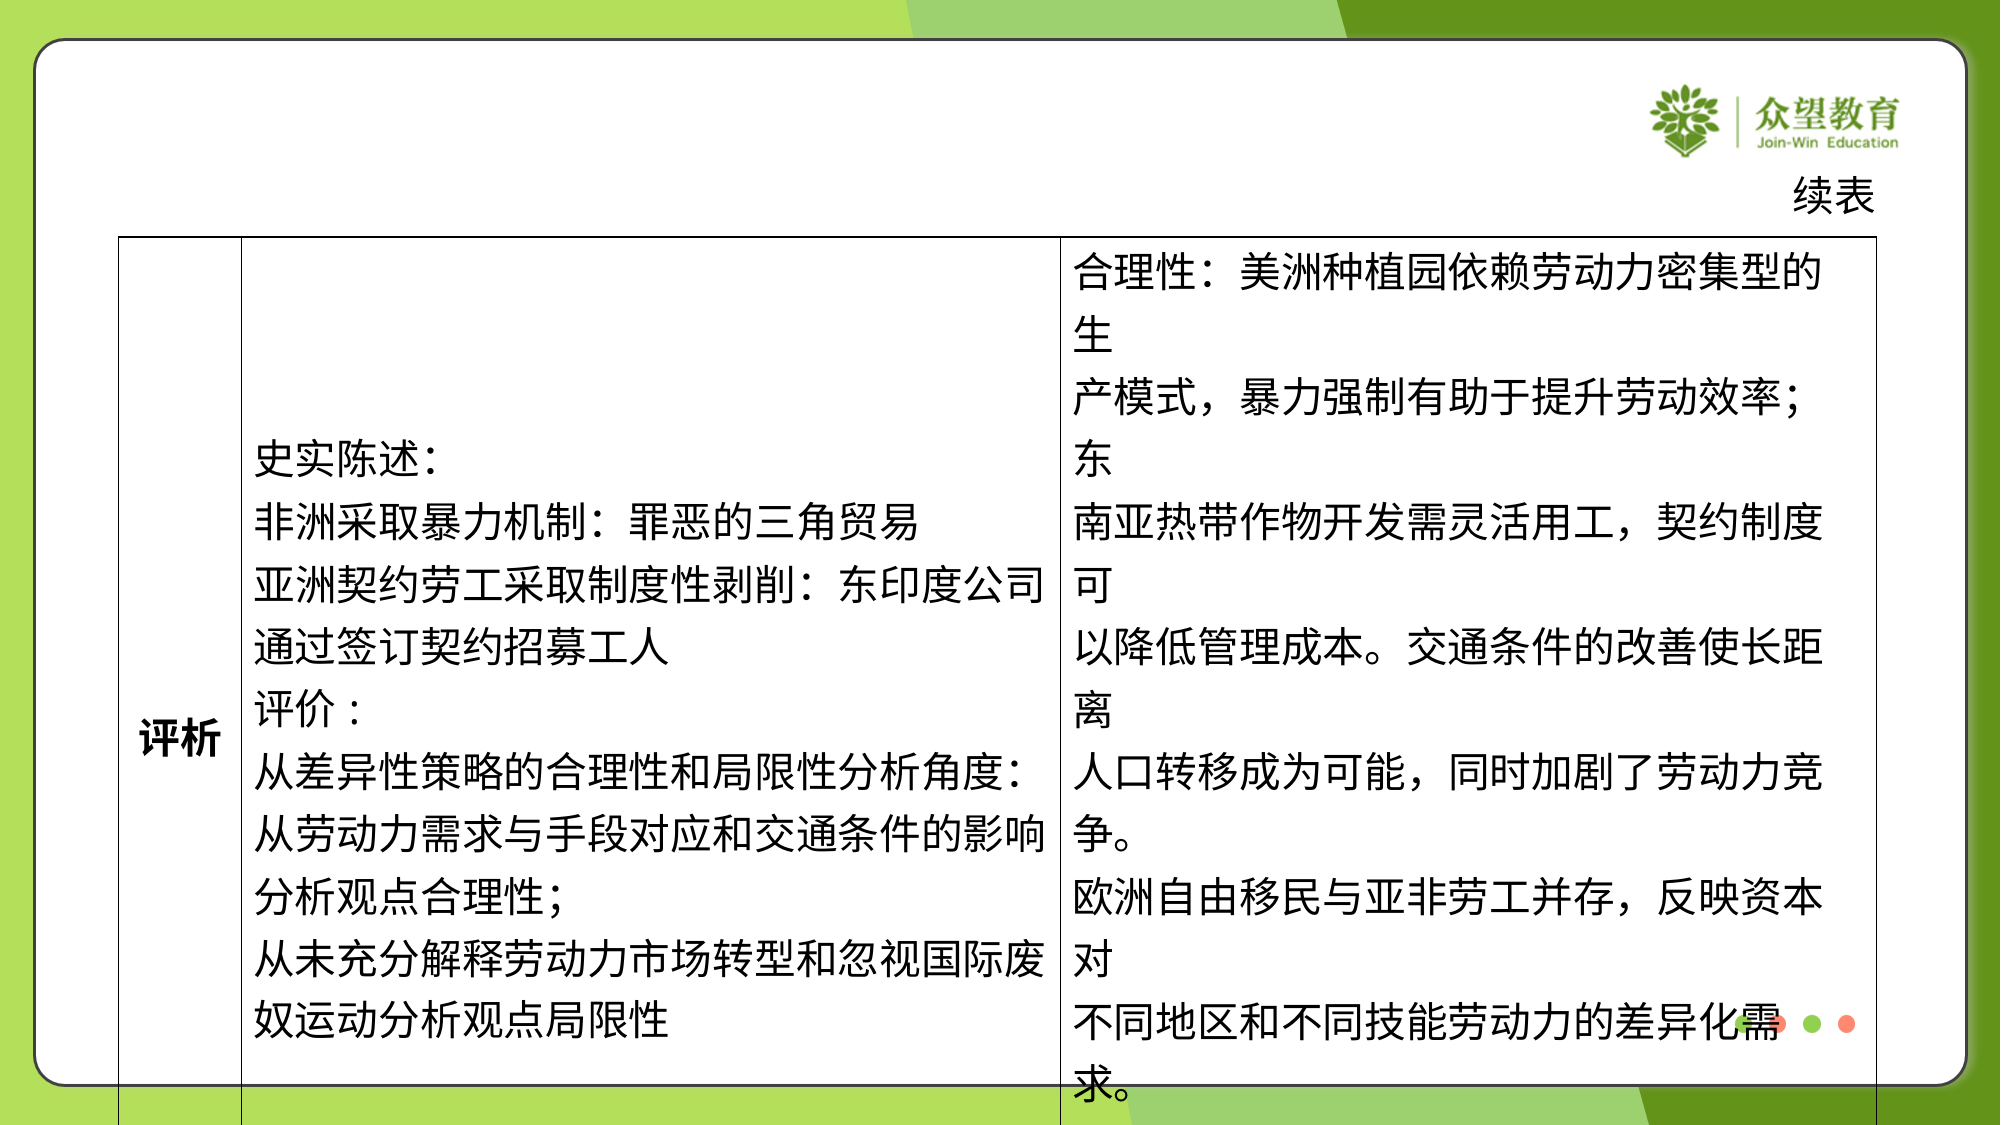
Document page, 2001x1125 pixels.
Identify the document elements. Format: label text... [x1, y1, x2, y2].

table_header 史实陈述： 非洲采取暴力机制：罪恶的三角贸易 亚洲契约劳工采取制度性剥削：东印度公司 通过签订契约招募工人 评价: 从差异性策略的合理性和局限性分析角度： 从劳动力需求与手段对应和交通条件的影响 分析观点合理性； 从未充分解释劳动力市场转型和忽视国际废 奴运动分析观点局限性 [242, 238, 1060, 1125]
table_header 评析 [119, 238, 241, 1125]
table_header 合理性：美洲种植园依赖劳动力密集型的生 产模式，暴力强制有助于提升劳动效率；东 南亚热带作物开发需灵活用工，契约制度可 以降低管理成本。交通条件的改善使长距离 人口转移成为可能，同时加剧了劳动力竞 争。 欧洲自由移民与亚非劳工并存，反映资本对 不同地区和不同技能劳动力的差异化需求。 19世纪初英国废除奴隶贸易后，列强逐渐 转向自由契约劳工制度 [1061, 238, 1876, 1125]
picture [0, 0, 2000, 1125]
text_box 续表 [1792, 158, 1877, 220]
